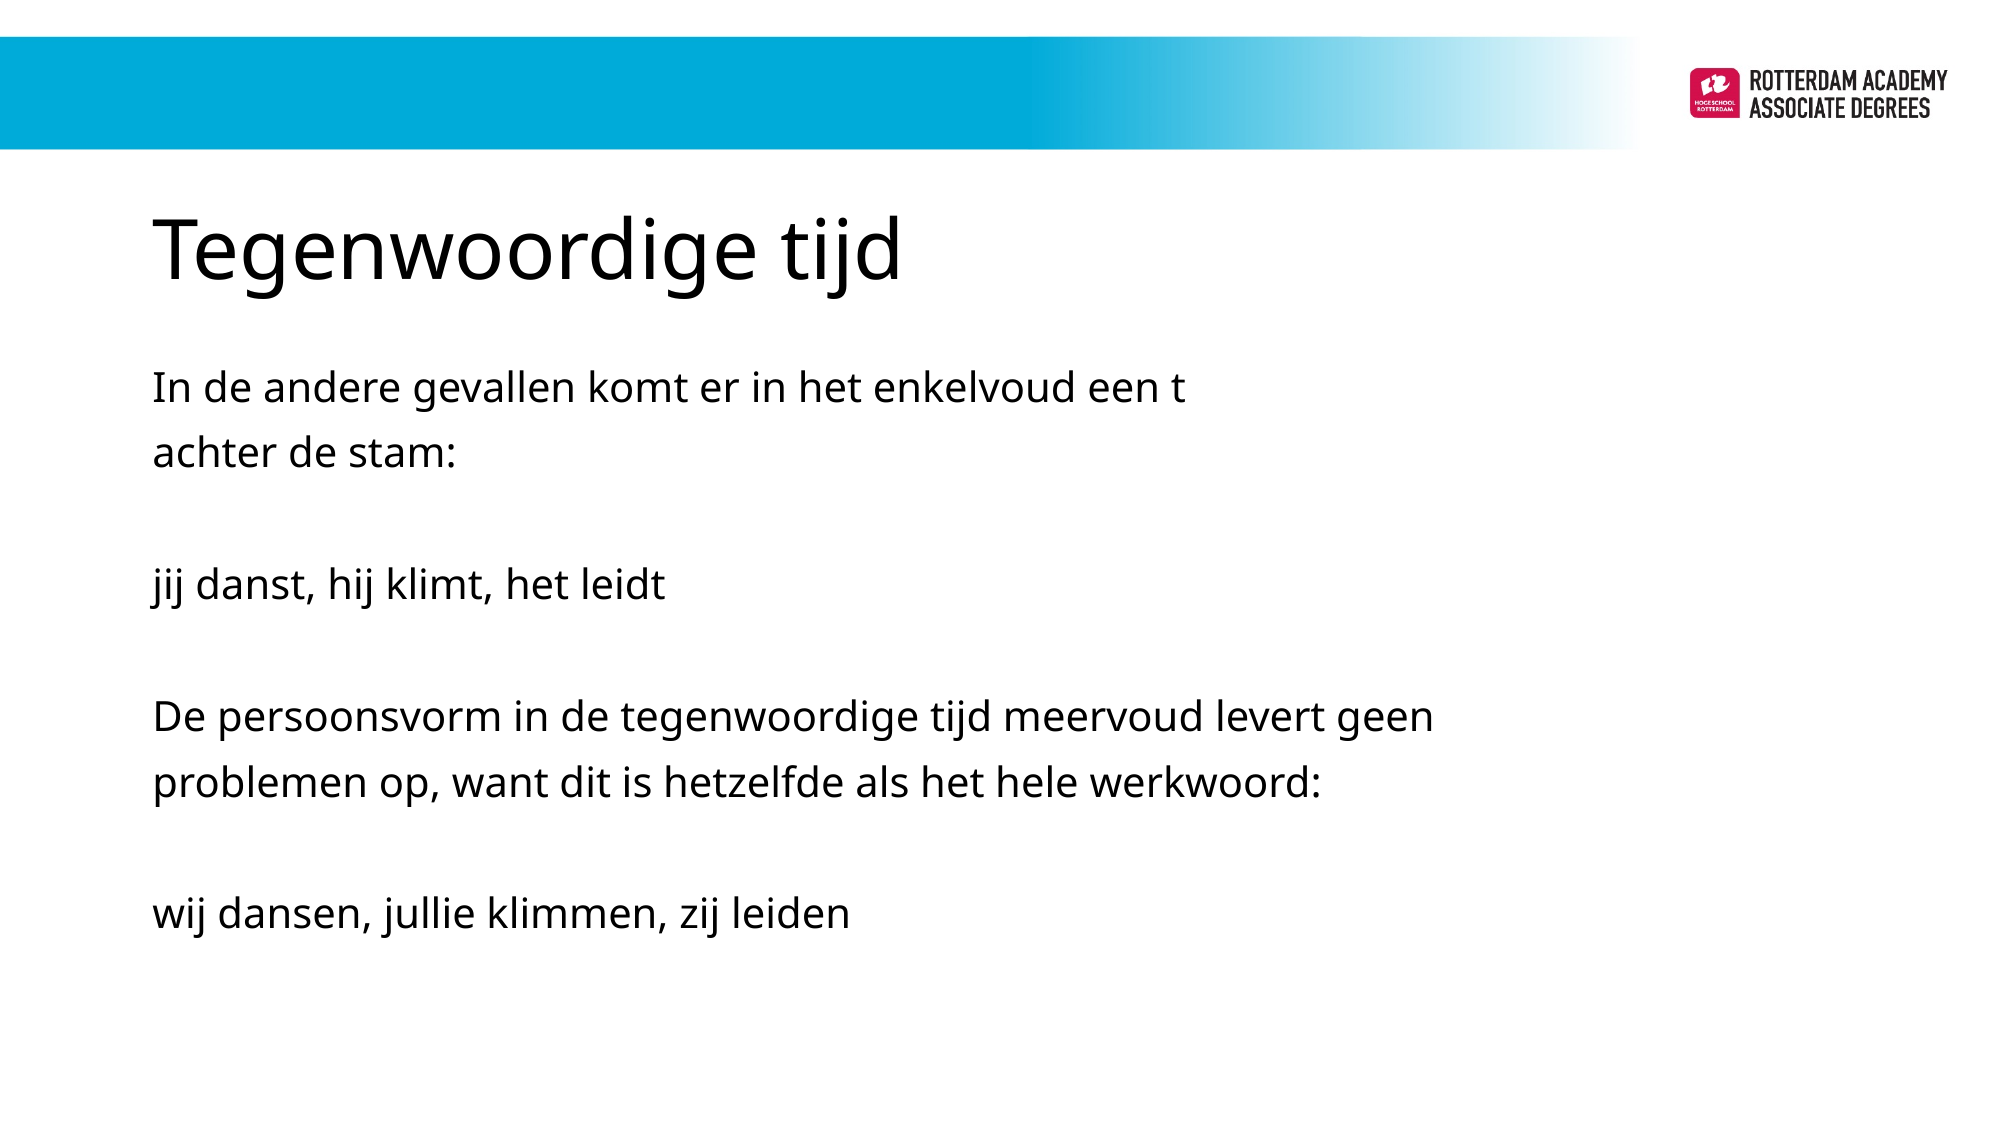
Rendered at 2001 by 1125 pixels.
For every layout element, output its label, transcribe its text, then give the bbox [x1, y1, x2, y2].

title Tegenwoordige tijd [137, 175, 1863, 329]
list In de andere gevallen komt er in het enkelvoud een t achter de stam: jij danst, hij klimt, het leidt De persoonsvorm in de tegenwoordige tijd meervoud levert geen problemen op, want dit is hetzelfde als het hele werkwoord: wij dansen, jullie klimmen, zij leiden [137, 358, 1863, 1053]
picture [0, 0, 2000, 184]
